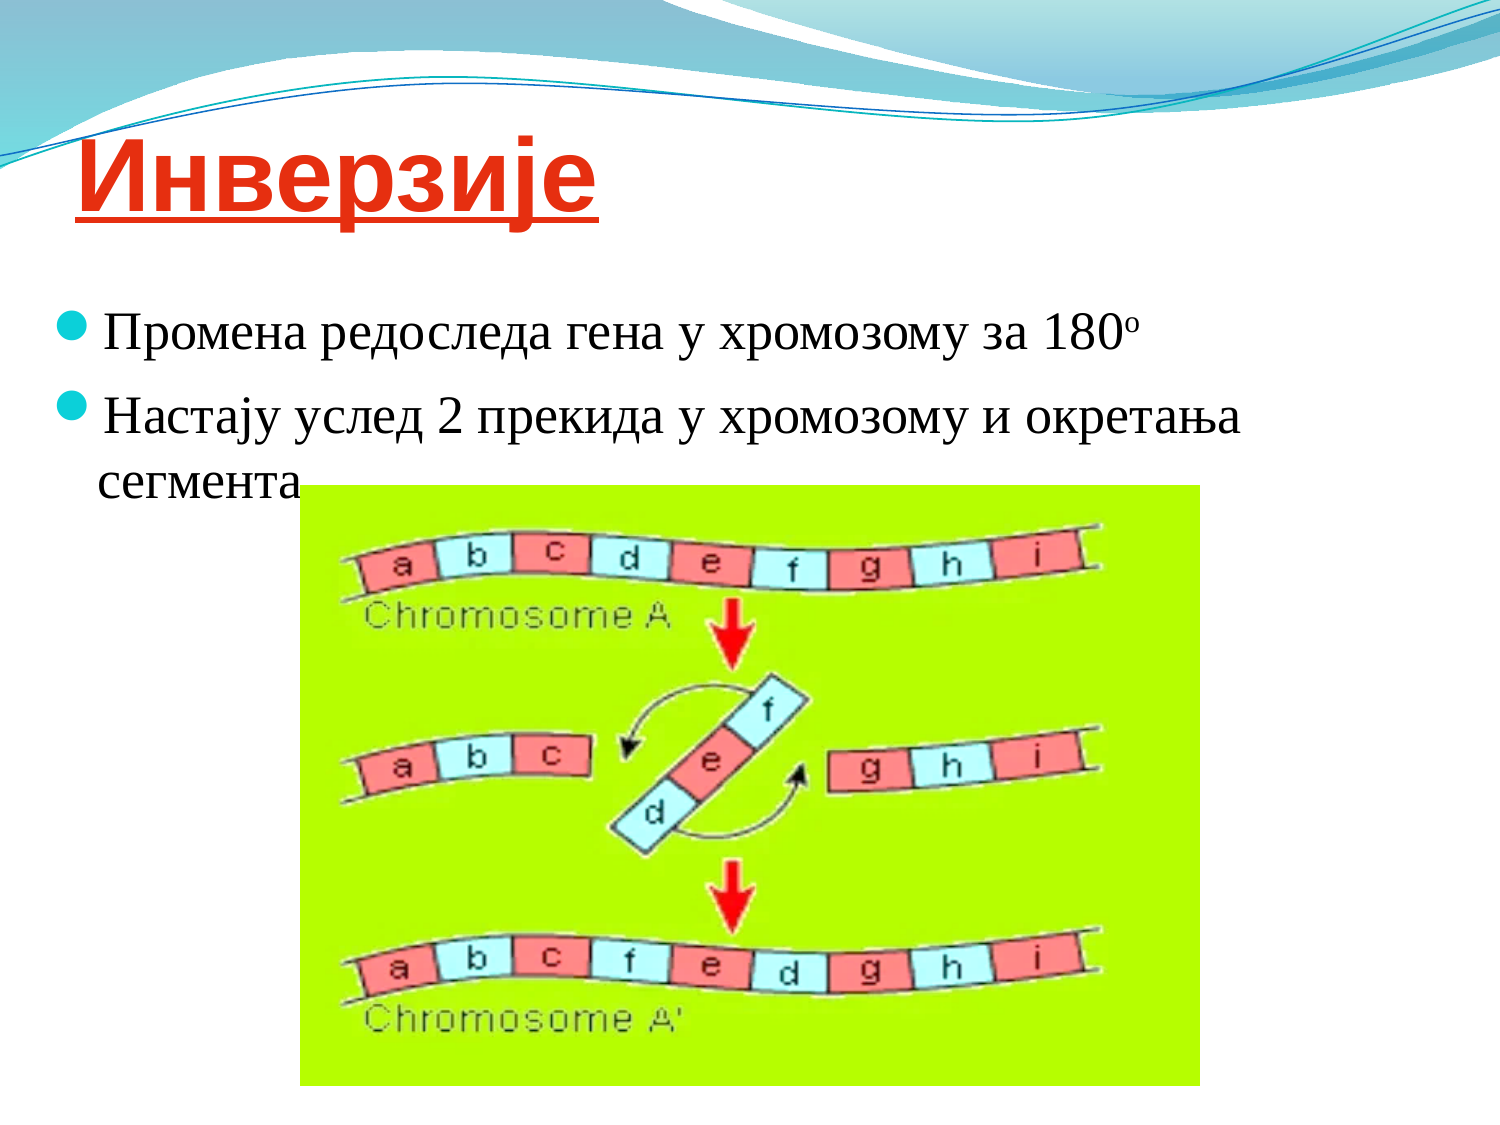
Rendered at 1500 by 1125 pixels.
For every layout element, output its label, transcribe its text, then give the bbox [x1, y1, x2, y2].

list Промена редоследа гена у хромозому за 180o Настају услед 2 прекида у хромозому и окретања сегмента. [37, 287, 1488, 1031]
title Инверзије [74, 45, 1426, 233]
picture [299, 485, 1201, 1086]
